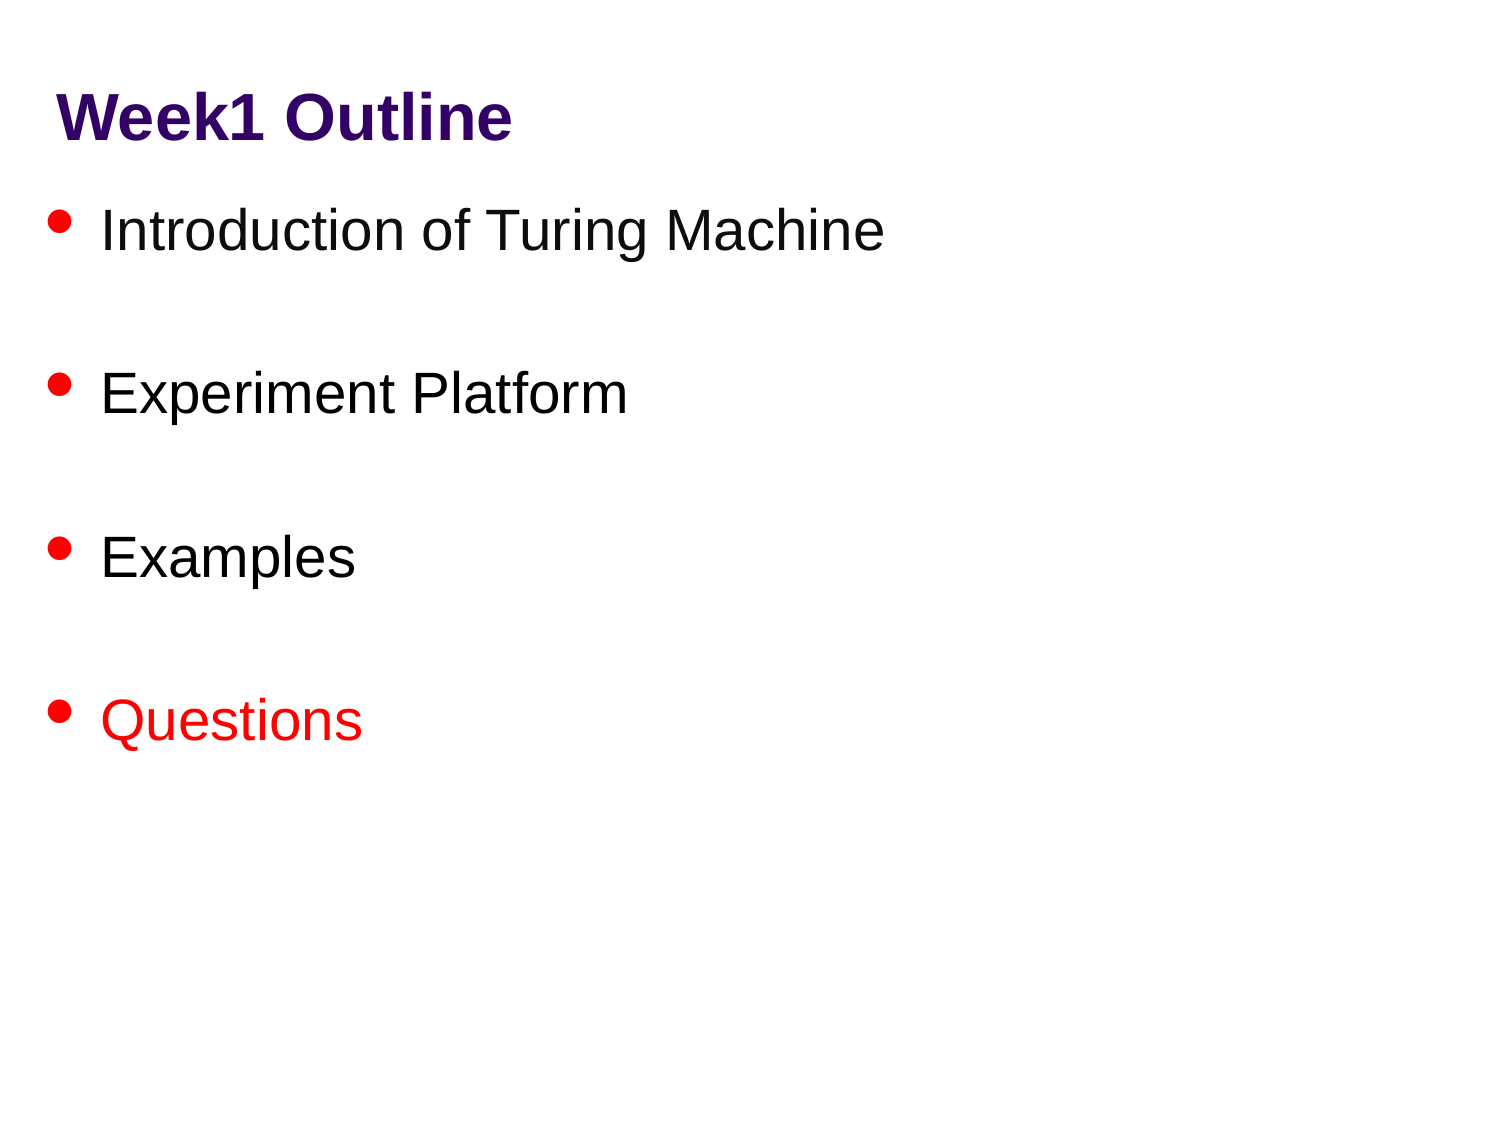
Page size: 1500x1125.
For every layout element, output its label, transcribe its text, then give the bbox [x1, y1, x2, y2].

title Week1 Outline [41, 19, 1471, 162]
list Introduction of Turing Machine Experiment Platform Examples Questions [29, 184, 1483, 1083]
